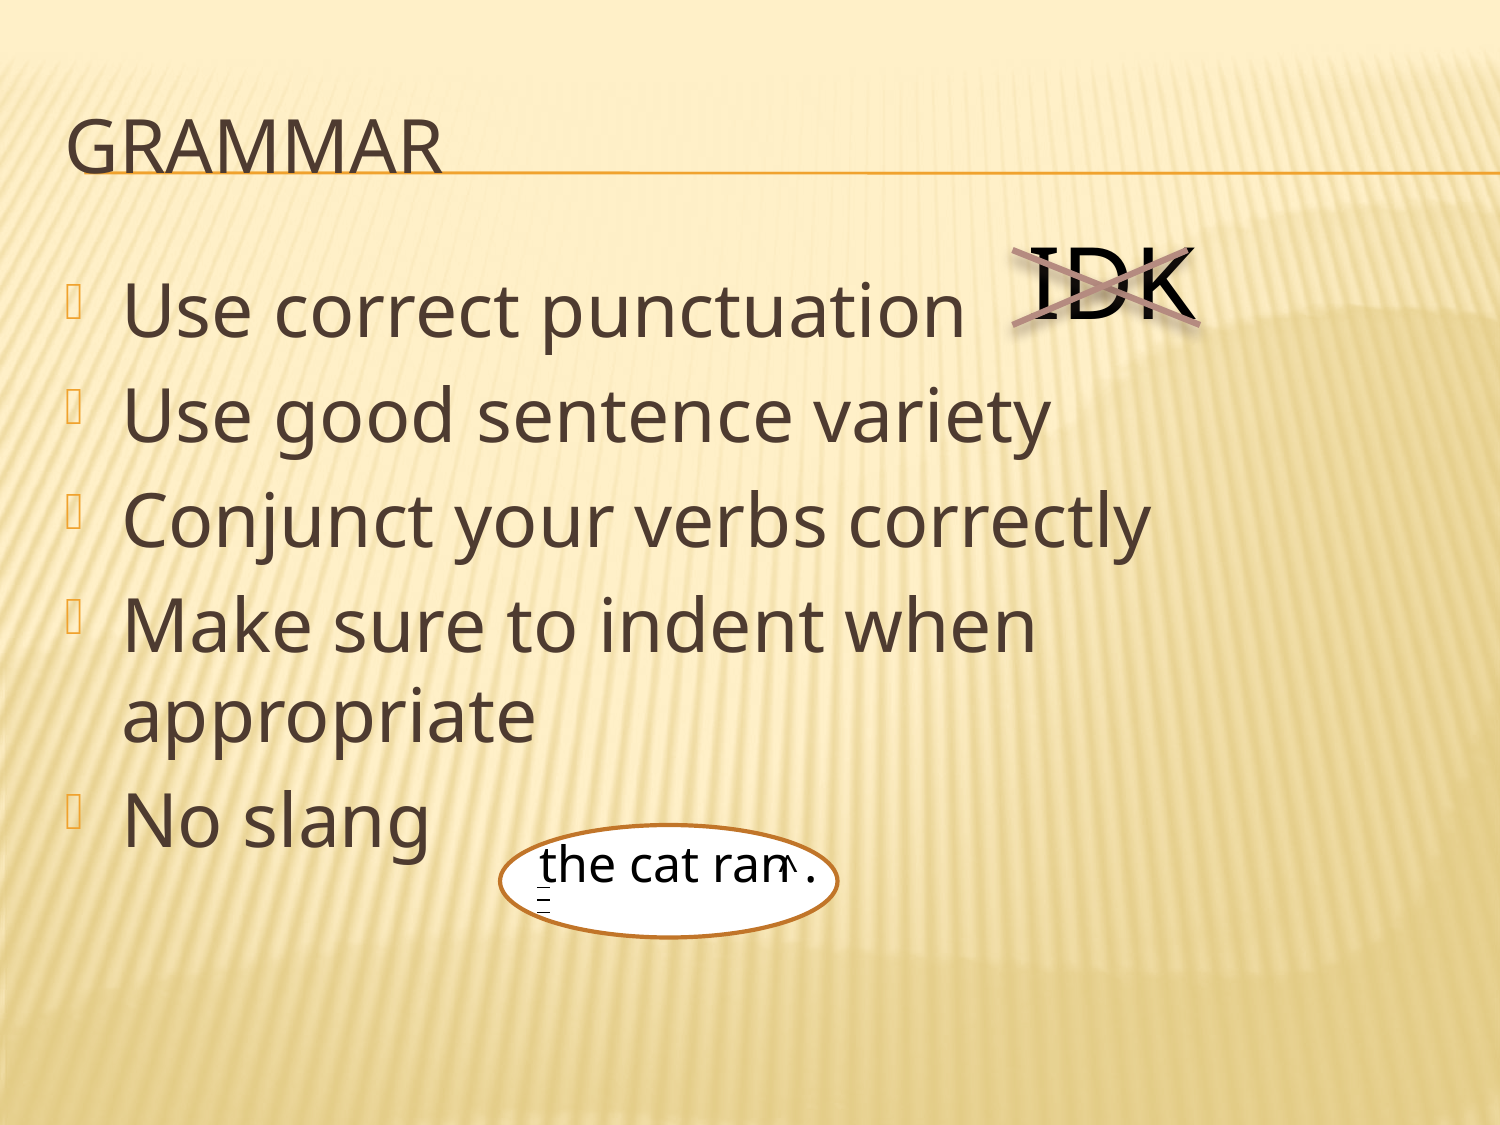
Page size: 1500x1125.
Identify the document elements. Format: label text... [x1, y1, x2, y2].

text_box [1012, 249, 1188, 326]
text_box IDK [1012, 212, 1225, 348]
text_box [1189, 249, 1201, 326]
text_box the cat ran . [524, 824, 913, 900]
list Use correct punctuation Use good sentence variety Conjunct your verbs correctly Make sure to indent when appropriate No slang [50, 254, 1475, 998]
title Grammar [50, 75, 1475, 213]
